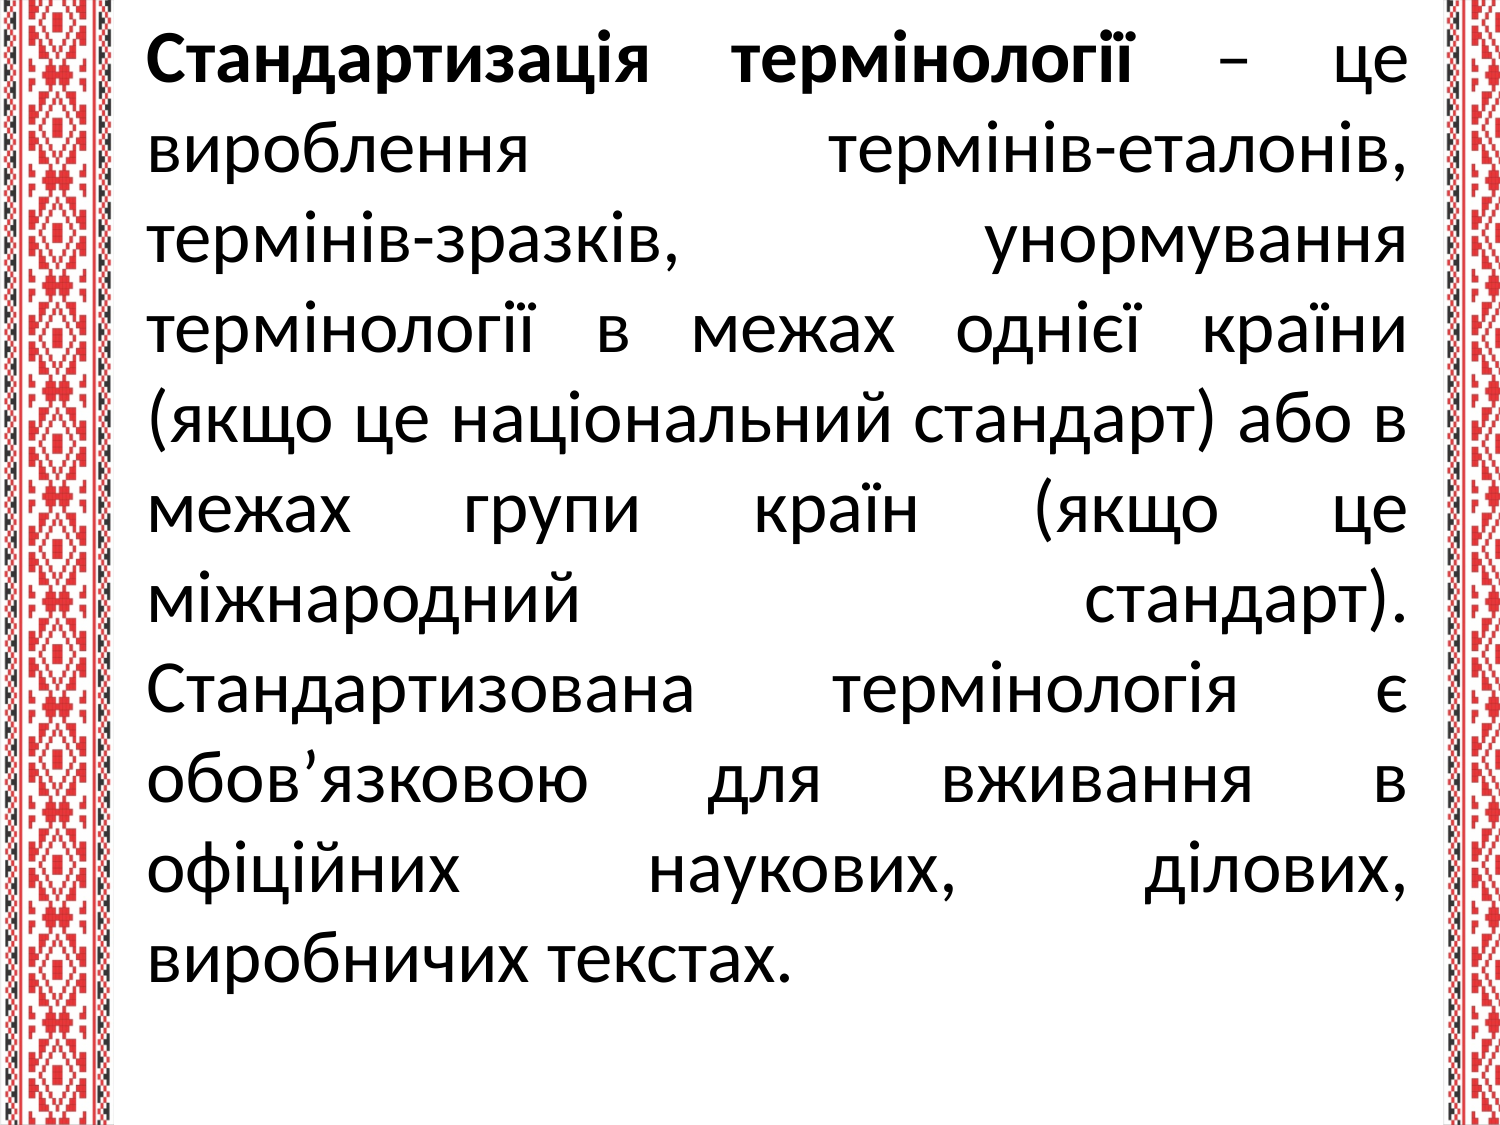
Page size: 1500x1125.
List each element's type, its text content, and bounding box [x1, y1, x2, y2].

picture [937, 1, 1500, 1124]
list Стандартизація термінології – це вироблення термінів-еталонів, термінів-зразків, унормування термінології в межах однієї країни (якщо це національний стандарт) або в межах групи країн (якщо це міжнародний стандарт). Стандартизована термінологія є обов’язковою для вживання в офіційних наукових, ділових, виробничих текстах. [114, 0, 1425, 1005]
picture [0, 0, 620, 1124]
